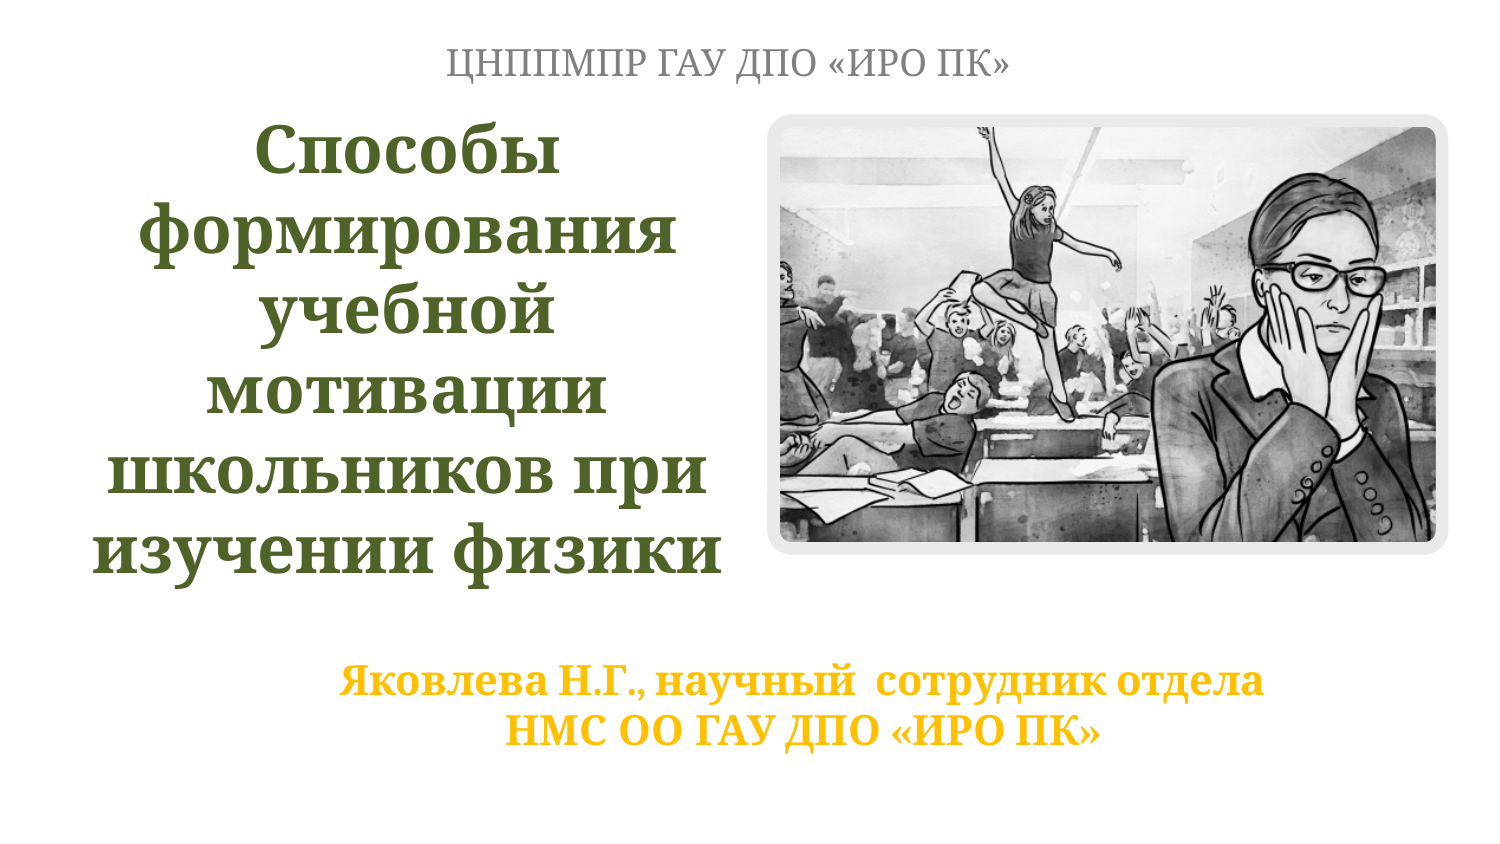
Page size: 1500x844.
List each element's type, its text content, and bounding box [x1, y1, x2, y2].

text_box ЦНППМПР ГАУ ДПО «ИРО ПК» [430, 32, 1049, 92]
subtitle Яковлева Н.Г., научный сотрудник отдела НМС ОО ГАУ ДПО «ИРО ПК» [312, 646, 1304, 768]
title Способы формирования учебной мотивации школьников при изучении физики [53, 256, 762, 438]
picture [773, 120, 1443, 549]
